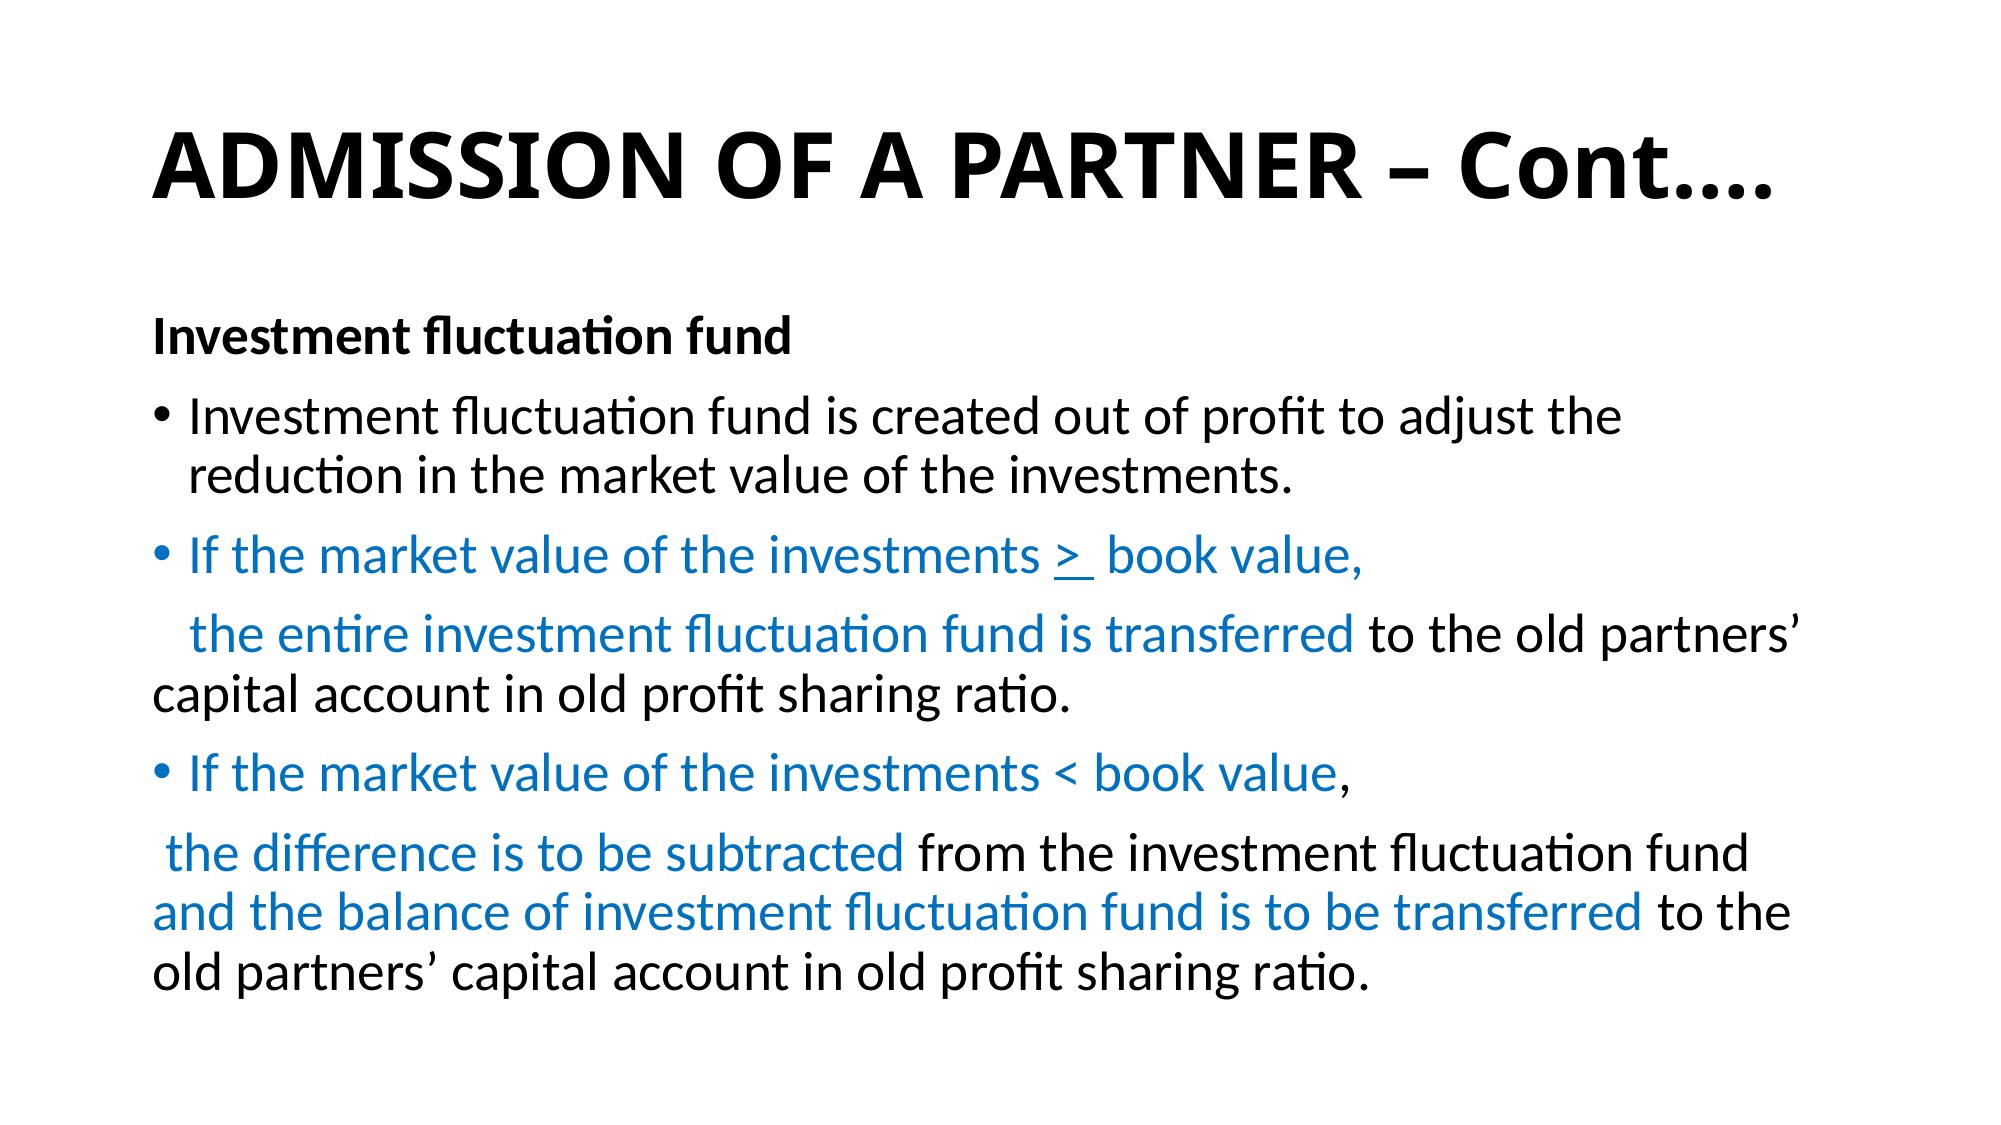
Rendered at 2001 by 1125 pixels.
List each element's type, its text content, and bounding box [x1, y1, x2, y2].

title ADMISSION OF A PARTNER – Cont…. [137, 59, 1863, 278]
list Investment fluctuation fund Investment fluctuation fund is created out of profit to adjust the reduction in the market value of the investments. If the market value of the investments > book value, the entire investment fluctuation fund is transferred to the old partners’ capital account in old profit sharing ratio. If the market value of the investments < book value, the difference is to be subtracted from the investment fluctuation fund and the balance of investment fluctuation fund is to be transferred to the old partners’ capital account in old profit sharing ratio. [137, 299, 1863, 1014]
